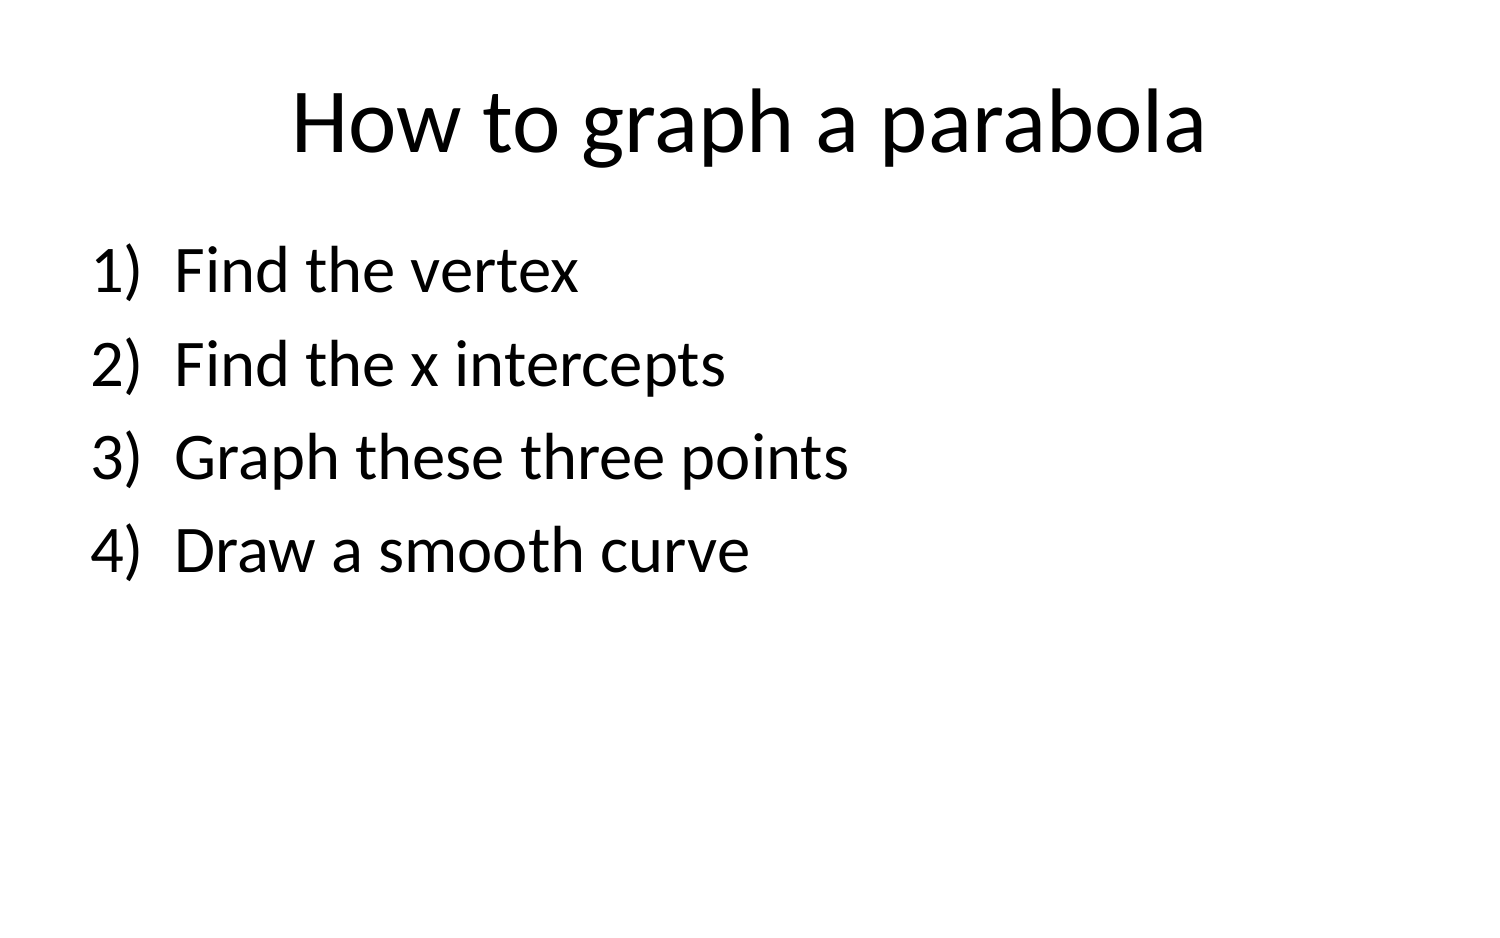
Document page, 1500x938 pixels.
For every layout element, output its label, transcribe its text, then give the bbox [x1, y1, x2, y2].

list Find the vertex Find the x intercepts Graph these three points Draw a smooth curve [75, 218, 1425, 838]
title How to graph a parabola [75, 37, 1425, 194]
